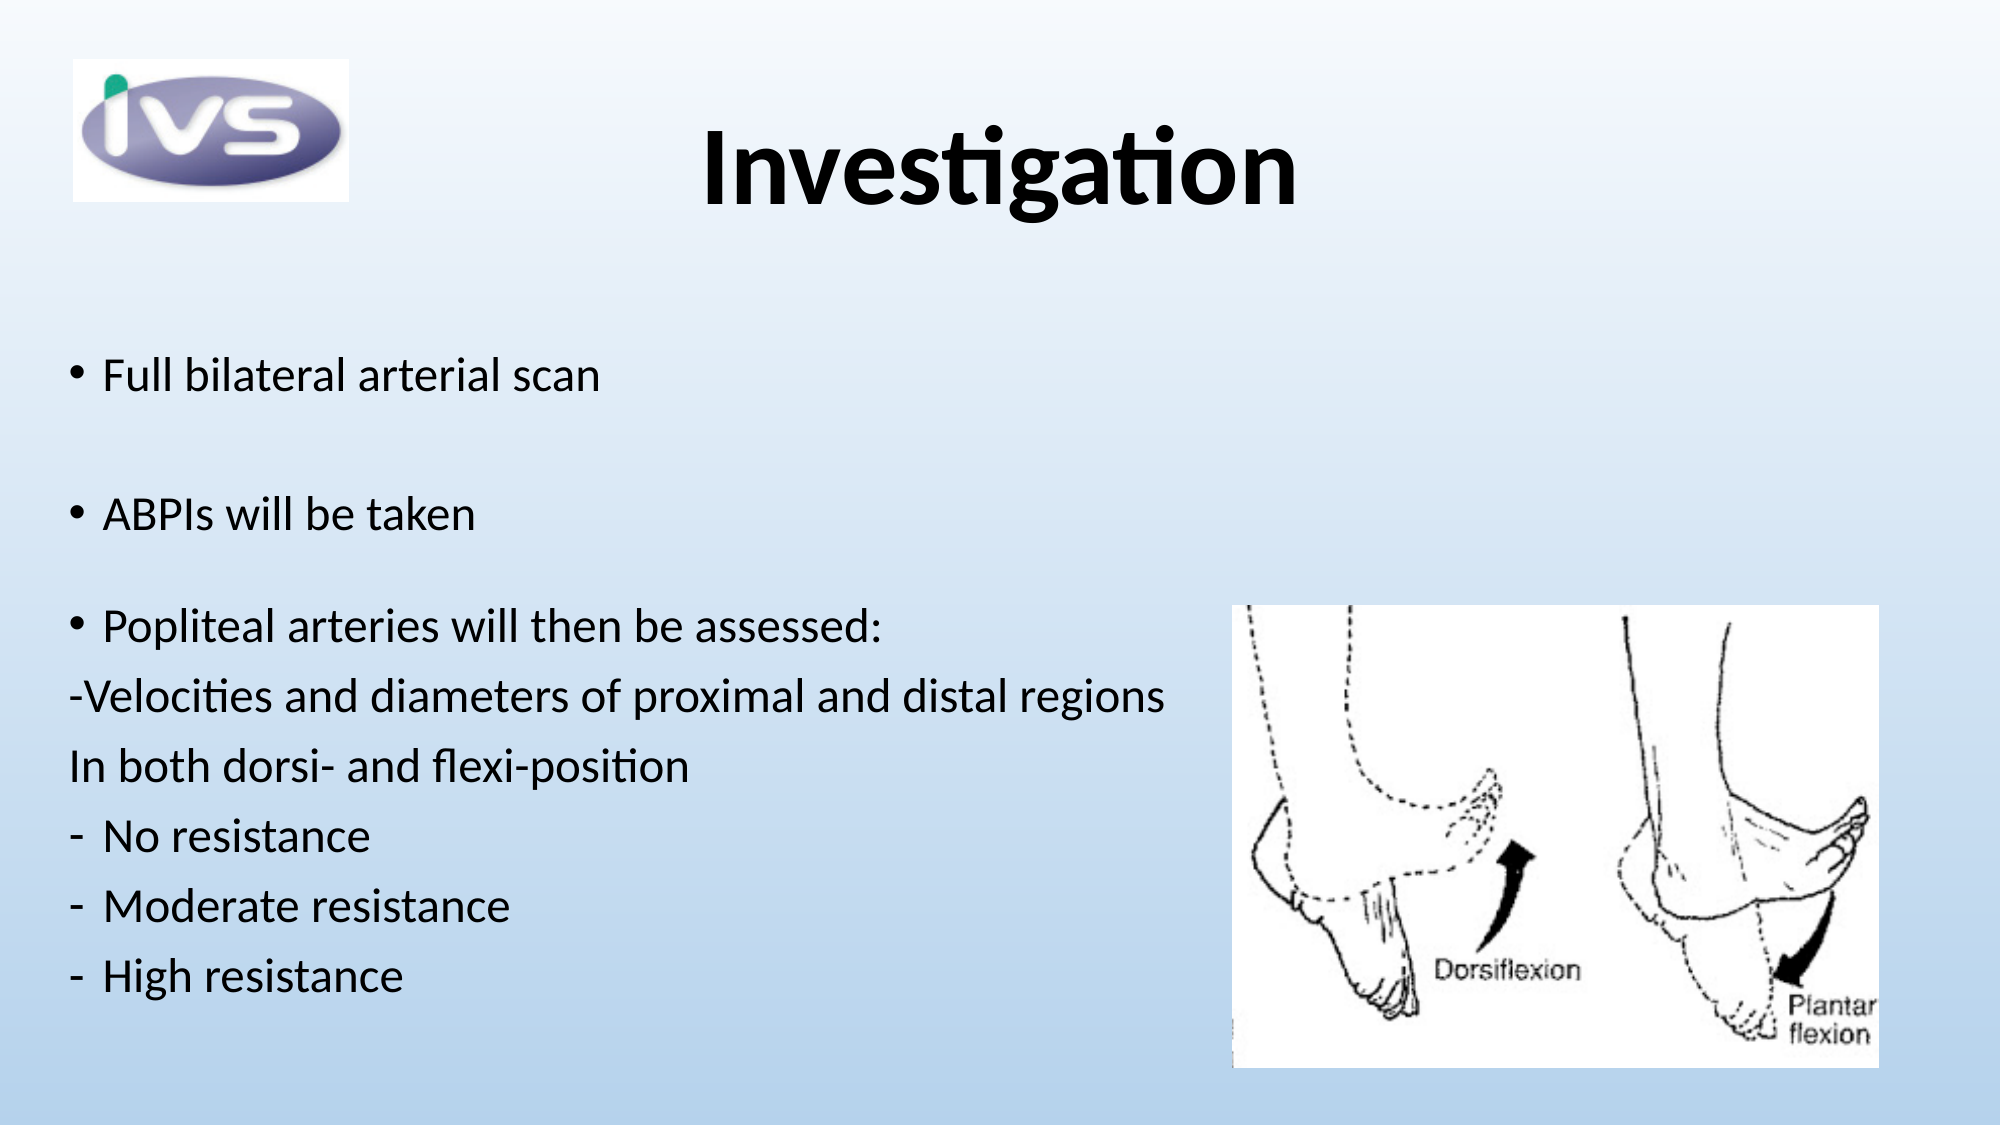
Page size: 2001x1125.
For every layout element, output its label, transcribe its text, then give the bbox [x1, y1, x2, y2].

picture [1232, 605, 1879, 1068]
title Investigation [137, 59, 1863, 278]
list Full bilateral arterial scan ABPIs will be taken Popliteal arteries will then be assessed: -Velocities and diameters of proximal and distal regions In both dorsi- and flexi-position No resistance Moderate resistance High resistance [53, 299, 1863, 1014]
picture [73, 59, 349, 203]
